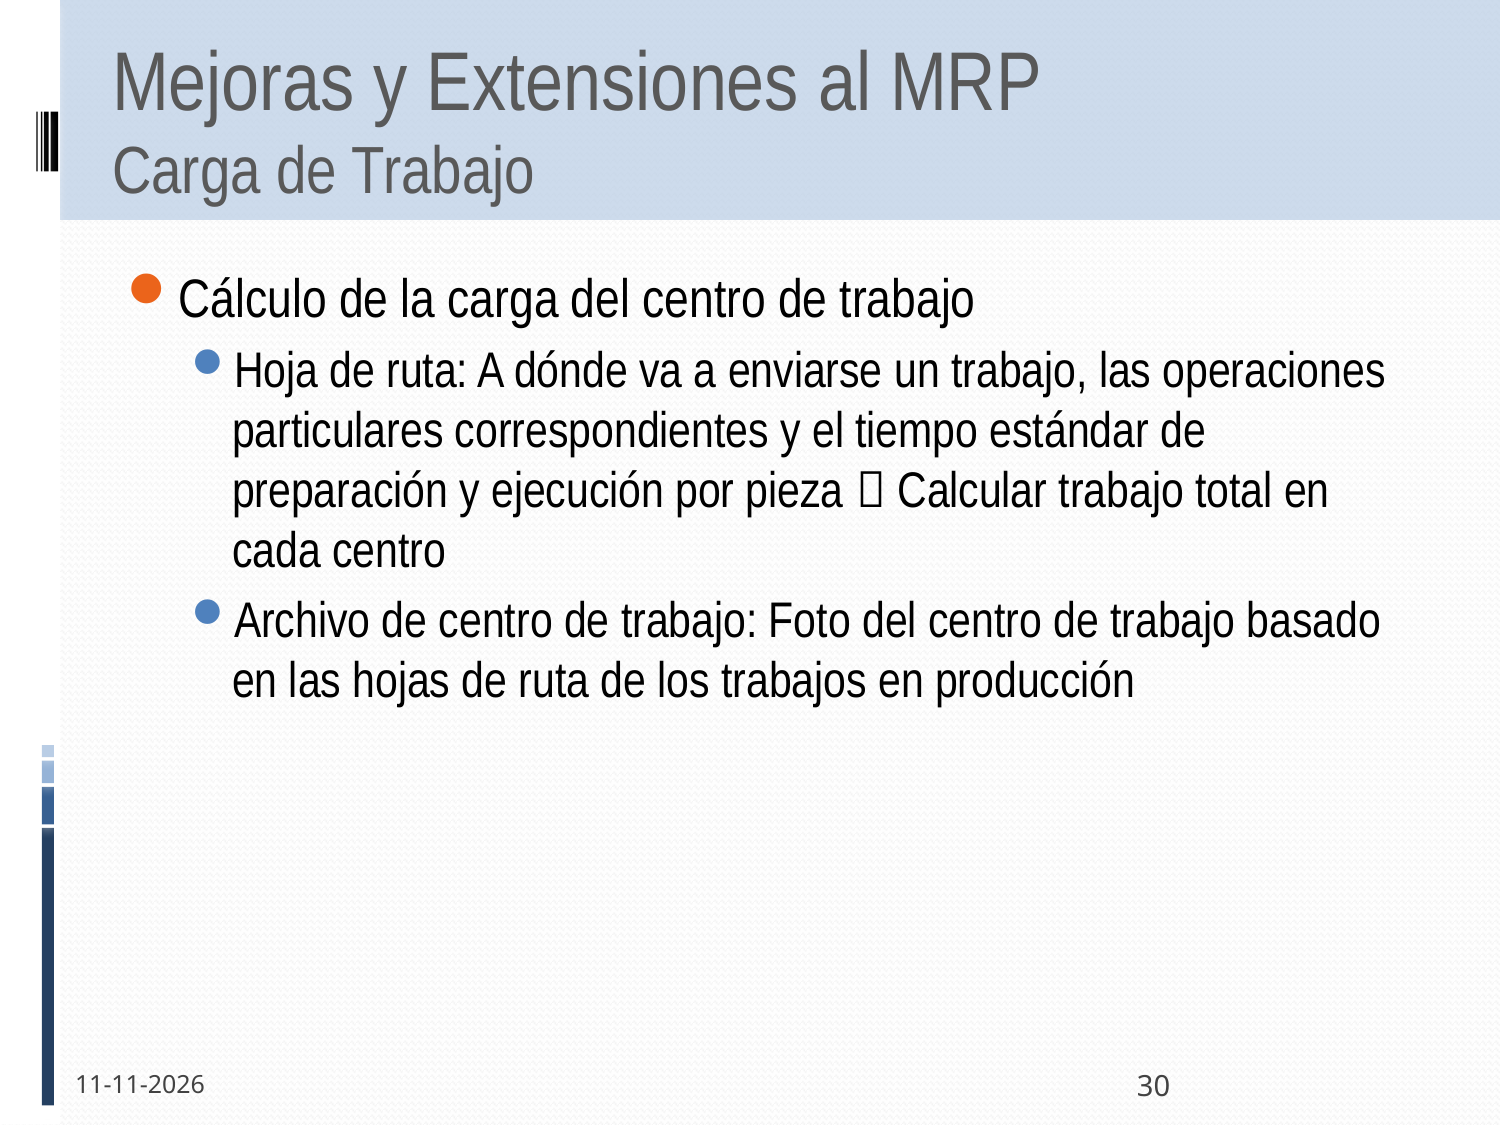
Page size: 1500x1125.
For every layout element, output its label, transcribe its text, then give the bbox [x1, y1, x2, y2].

title Mejoras y Extensiones al MRP Carga de Trabajo [111, 18, 1436, 207]
list Cálculo de la carga del centro de trabajo Hoja de ruta: A dónde va a enviarse un trabajo, las operaciones particulares correspondientes y el tiempo estándar de preparación y ejecución por pieza  Calcular trabajo total en cada centro Archivo de centro de trabajo: Foto del centro de trabajo basado en las hojas de ruta de los trabajos en producción [111, 255, 1436, 1038]
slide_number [75, 1042, 243, 1103]
slide_number 30 [1045, 1046, 1171, 1107]
